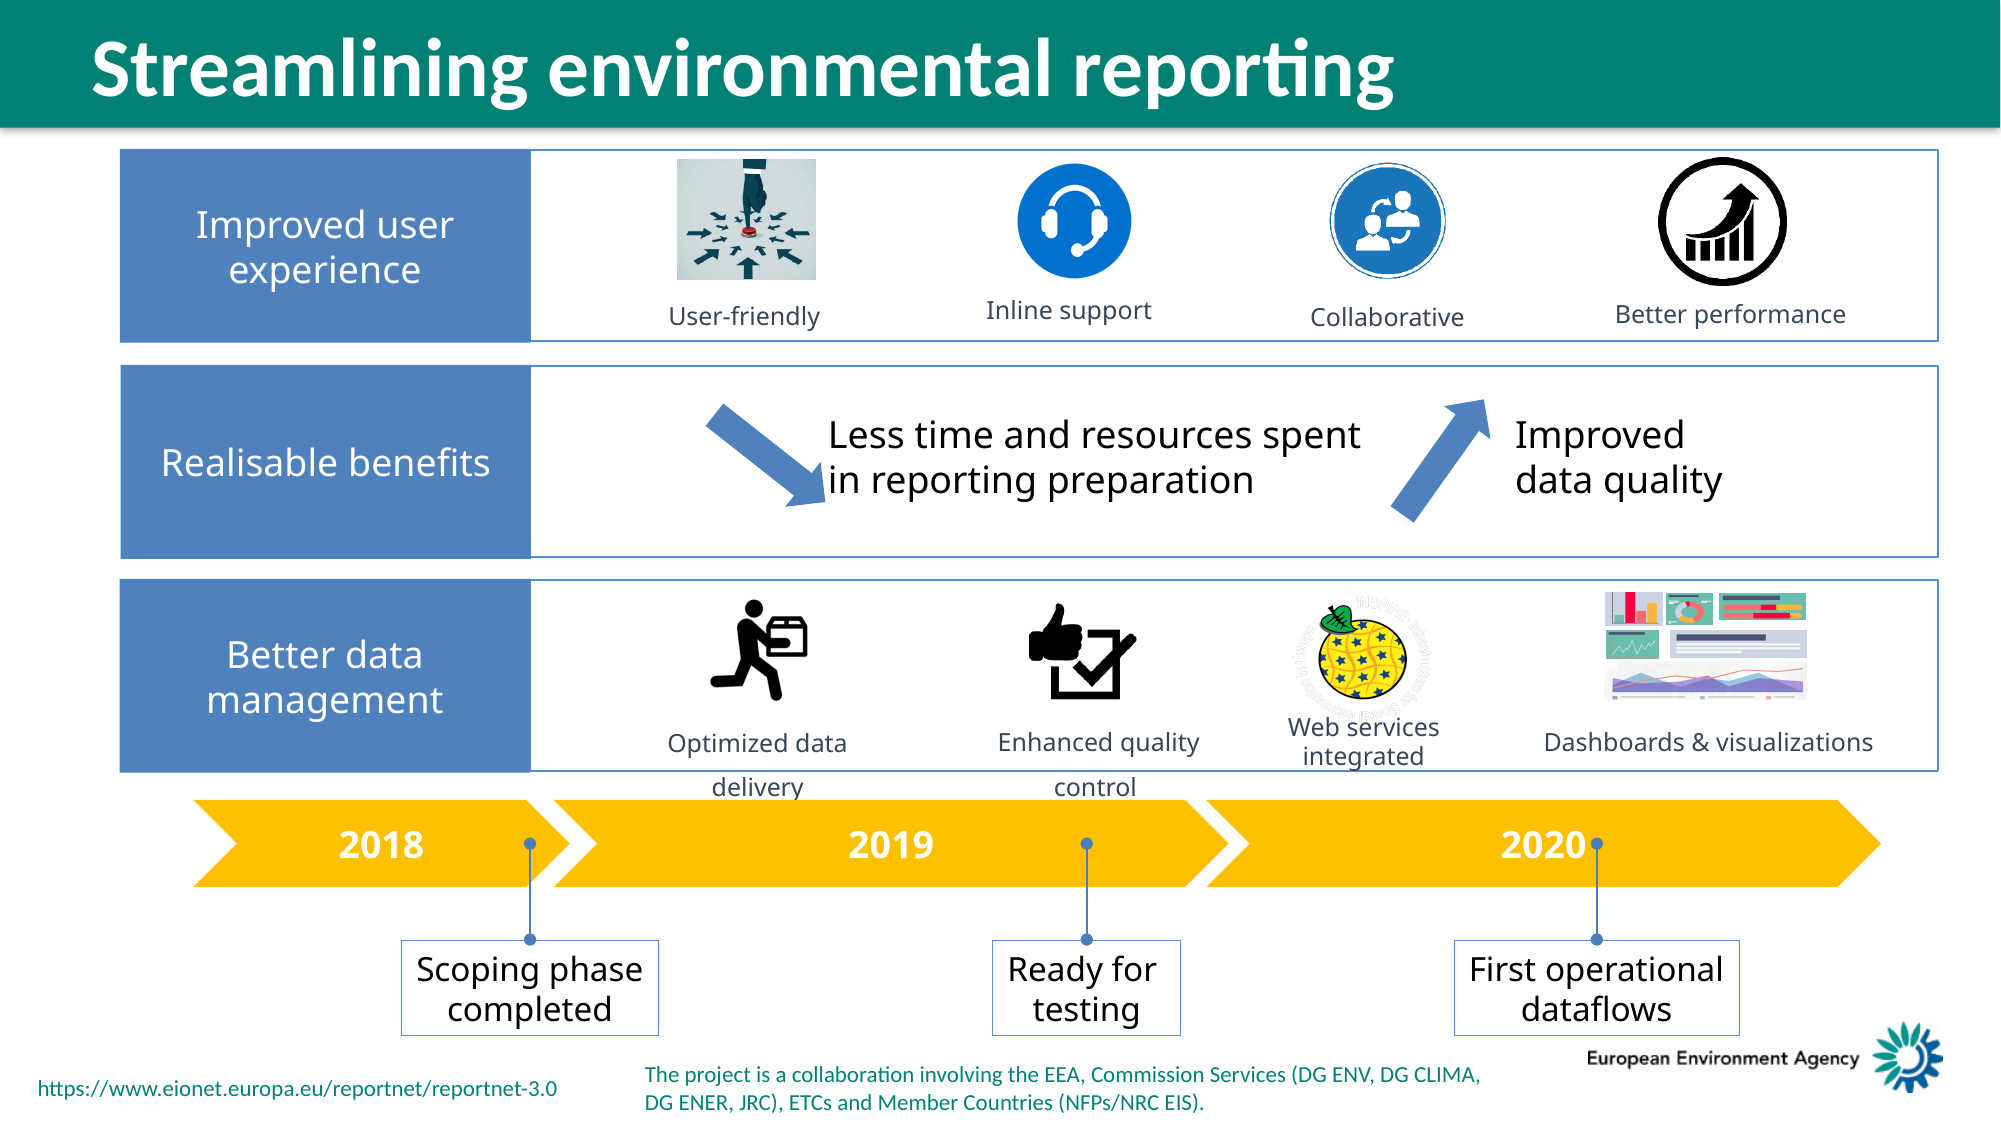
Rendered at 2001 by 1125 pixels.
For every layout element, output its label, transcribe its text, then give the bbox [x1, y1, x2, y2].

text_box [532, 148, 1940, 343]
picture [1011, 580, 1154, 722]
text_box https://www.eionet.europa.eu/reportnet/reportnet-3.0 [22, 1066, 627, 1112]
picture [679, 594, 836, 707]
text_box Scoping phase completed [401, 940, 659, 1036]
text_box 2019 [551, 797, 1231, 890]
text_box Improved user experience [118, 147, 532, 345]
text_box Collaborative [1250, 286, 1525, 332]
text_box First operational dataflows [1454, 940, 1740, 1036]
text_box 2018 [191, 797, 572, 890]
picture [1658, 157, 1787, 286]
text_box The project is a collaboration involving the EEA, Commission Services (DG ENV, DG CLIMA, DG ENER, JRC), ETCs and Member Countries (NFPs/NRC EIS). [629, 1052, 1513, 1125]
text_box Better performance [1594, 284, 1868, 329]
text_box [703, 401, 813, 509]
text_box Optimized data delivery [621, 712, 895, 797]
text_box 2020 [1204, 797, 1884, 890]
text_box [1388, 397, 1493, 525]
text_box Better data management [117, 577, 532, 775]
picture [1588, 1021, 1943, 1093]
text_box [532, 578, 1012, 773]
text_box Dashboards & visualizations [1531, 711, 1909, 757]
text_box Inline support [949, 279, 1189, 325]
text_box User-friendly [658, 285, 830, 331]
text_box Improved data quality [1500, 403, 1738, 509]
picture [677, 159, 816, 280]
text_box [533, 364, 1940, 559]
text_box Realisable benefits [118, 363, 533, 561]
picture [993, 157, 1163, 285]
list Streamlining environmental reporting [76, 5, 1922, 117]
picture [1289, 592, 1436, 726]
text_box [1604, 592, 1808, 701]
text_box Enhanced quality control [949, 712, 1242, 802]
picture [1326, 160, 1449, 282]
text_box Web services integrated [1197, 710, 1531, 771]
text_box Less time and resources spent in reporting preparation [813, 403, 1387, 509]
text_box [1151, 578, 1940, 773]
text_box Ready for testing [992, 940, 1181, 1036]
